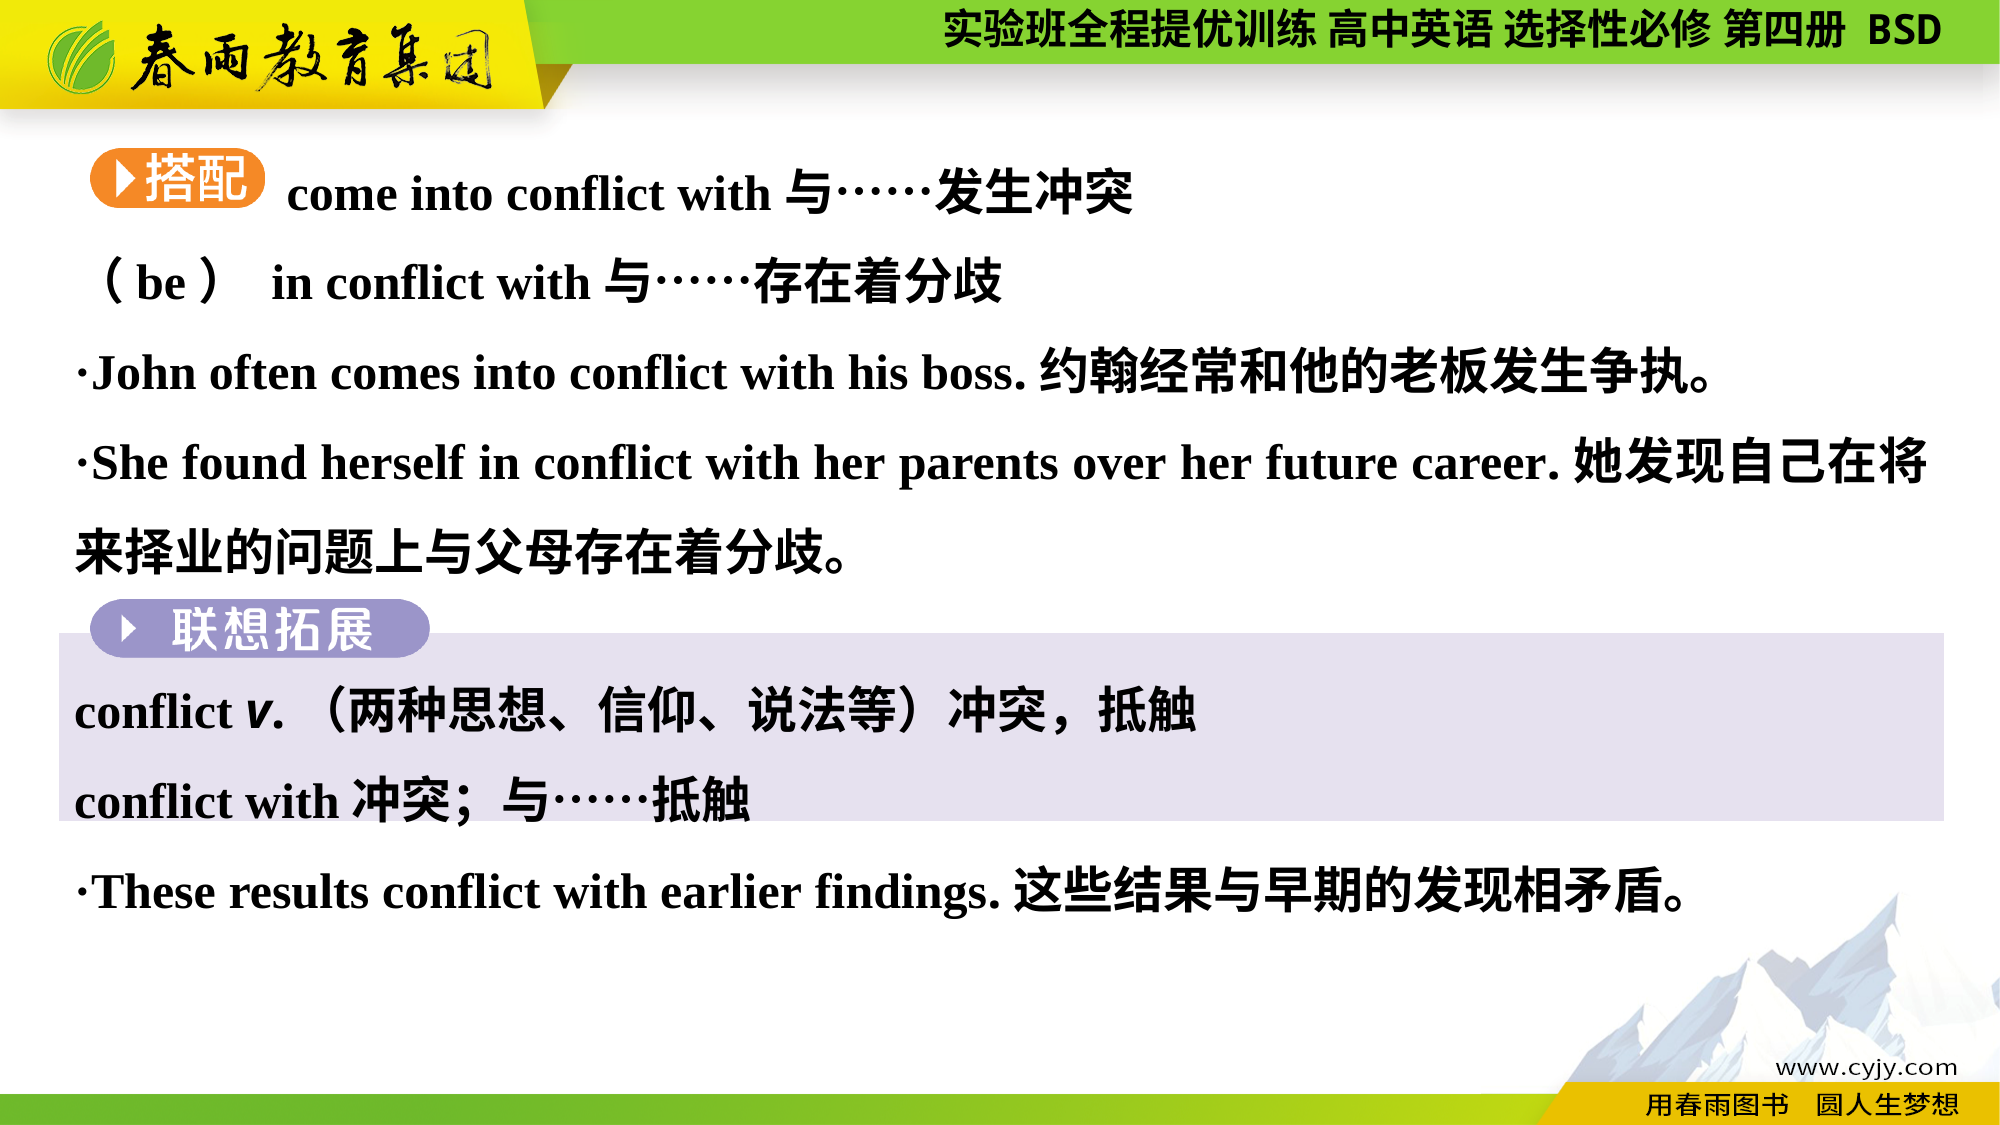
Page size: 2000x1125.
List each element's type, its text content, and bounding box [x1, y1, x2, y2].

list come into conflict with与……发生冲突 （be） in conflict with与……存在着分歧 ·John often comes into conflict with his boss.约翰经常和他的老板发生争执。 ·She found herself in conflict with her parents over her future career.她发现自己在将来择业的问题上与父母存在着分歧。 [59, 122, 1944, 592]
text_box conflict v.（两种思想、信仰、说法等）冲突，抵触 conflict with冲突；与……抵触 ·These results conflict with earlier findings.这些结果与早期的发现相矛盾。 [59, 832, 1944, 926]
picture [0, 0, 2000, 1125]
